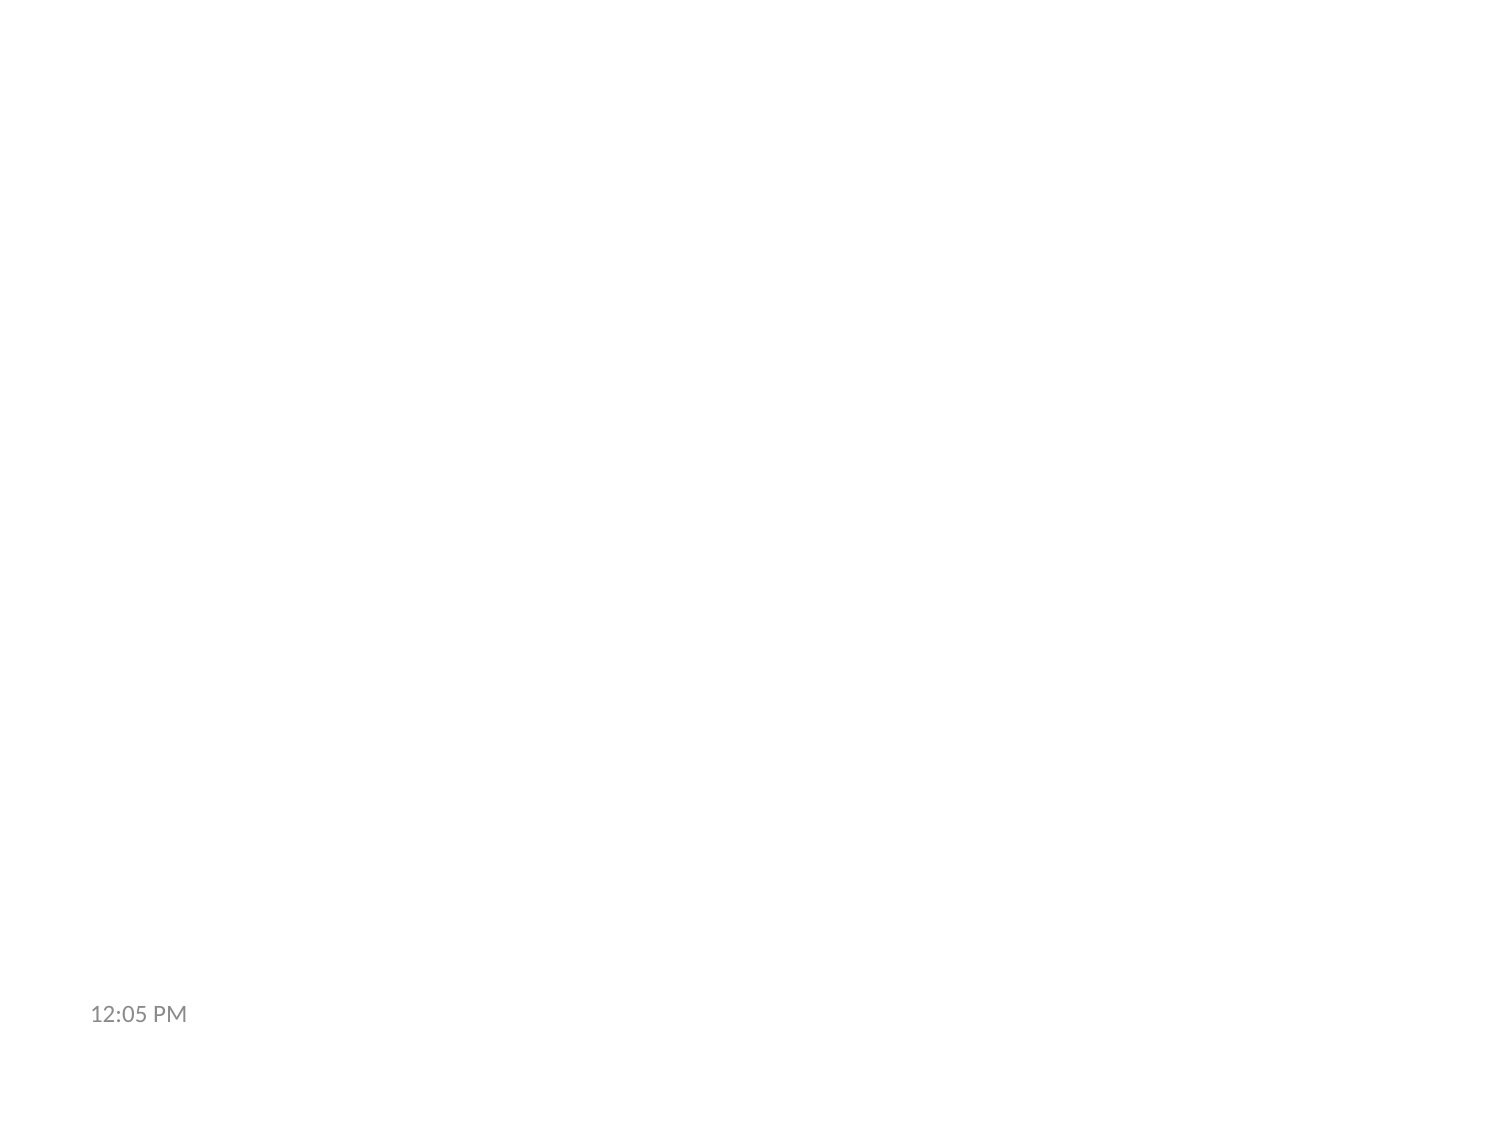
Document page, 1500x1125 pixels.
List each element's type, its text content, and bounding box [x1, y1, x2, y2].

text_box 3:35 PM [75, 982, 425, 1043]
